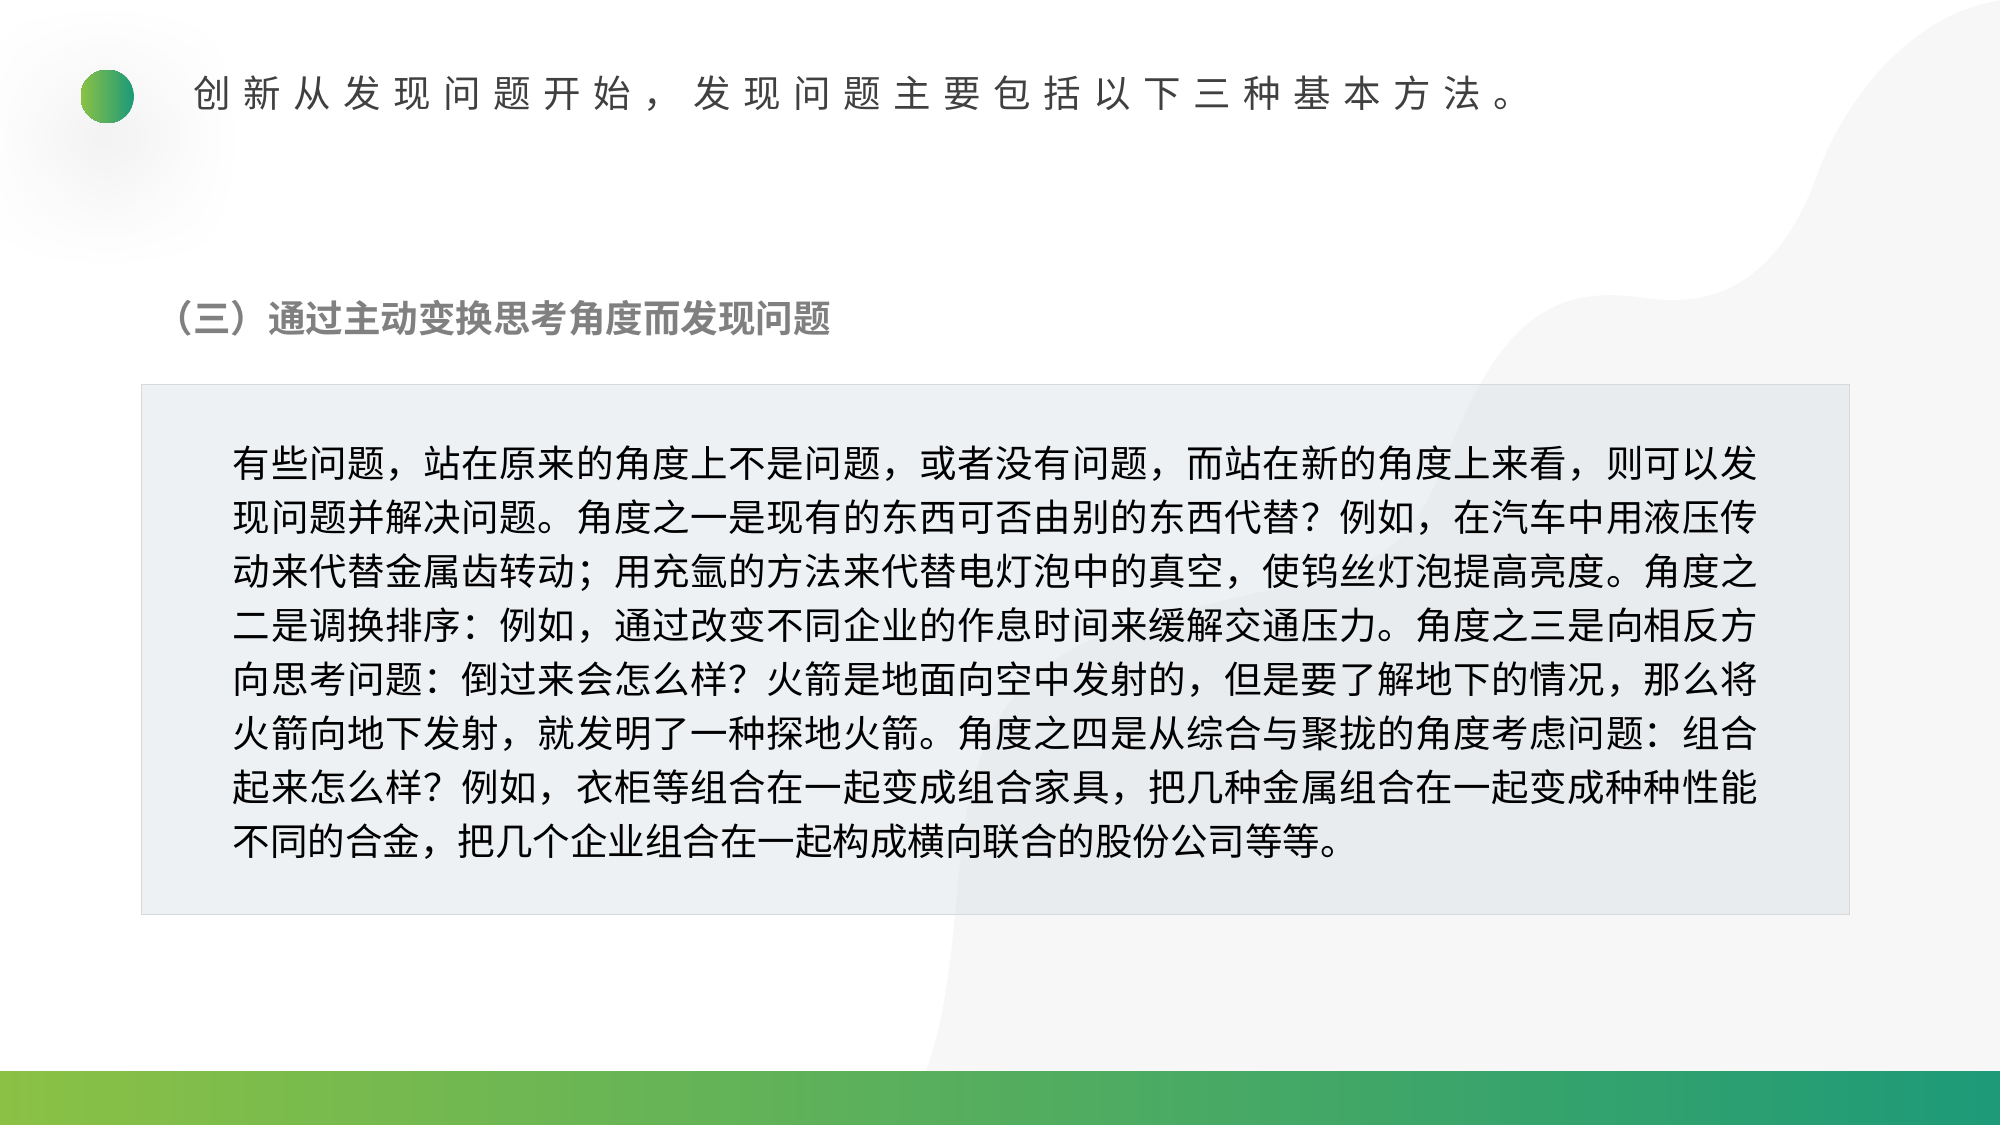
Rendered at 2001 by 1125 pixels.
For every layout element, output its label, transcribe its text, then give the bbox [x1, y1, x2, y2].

text_box 有些问题，站在原来的角度上不是问题，或者没有问题，而站在新的角度上来看，则可以发现问题并解决问题。角度之一是现有的东西可否由别的东西代替？例如，在汽车中用液压传动来代替金属齿转动；用充氩的方法来代替电灯泡中的真空，使钨丝灯泡提高亮度。角度之二是调换排序：例如，通过改变不同企业的作息时间来缓解交通压力。角度之三是向相反方向思考问题：倒过来会怎么样？火箭是地面向空中发射的，但是要了解地下的情况，那么将火箭向地下发射，就发明了一种探地火箭。角度之四是从综合与聚拢的角度考虑问题：组合起来怎么样？例如，衣柜等组合在一起变成组合家具，把几种金属组合在一起变成种种性能不同的合金，把几个企业组合在一起构成横向联合的股份公司等等。 [218, 424, 1773, 871]
text_box 创新从发现问题开始，发现问题主要包括以下三种基本方法。 [178, 62, 1815, 123]
text_box [140, 384, 1851, 915]
text_box （三）通过主动变换思考角度而发现问题 [140, 287, 992, 347]
